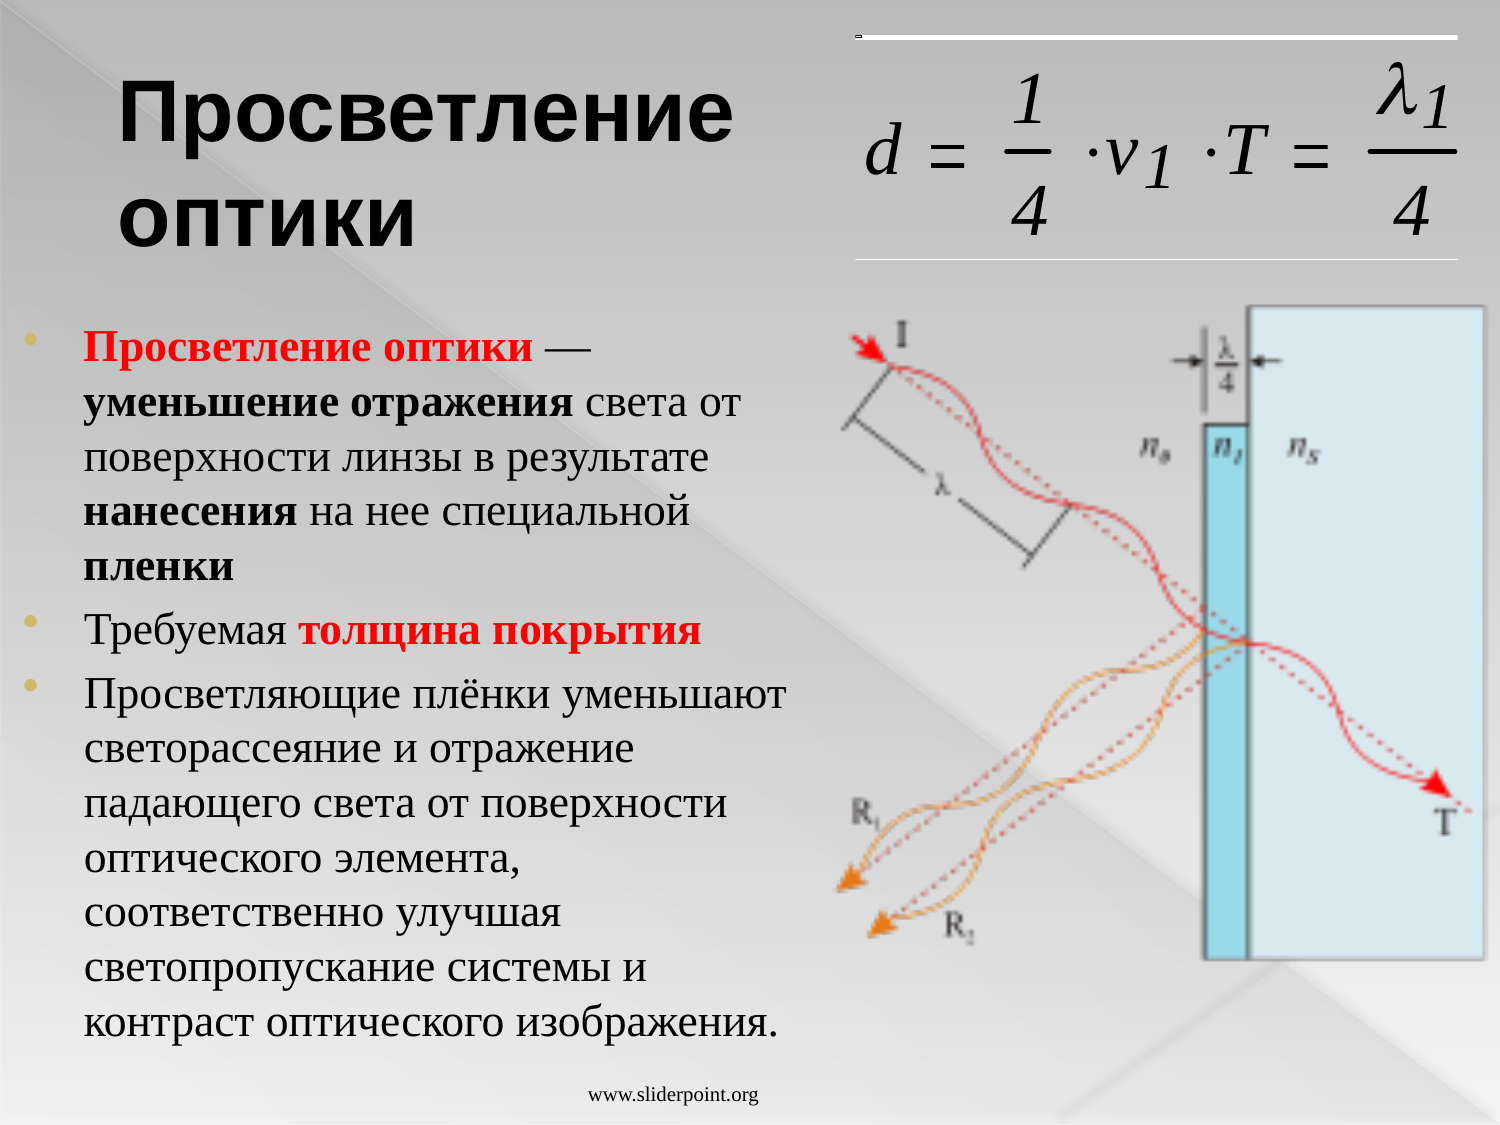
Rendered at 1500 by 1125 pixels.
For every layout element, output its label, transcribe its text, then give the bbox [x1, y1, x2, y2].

picture [855, 34, 1458, 260]
footer www.sliderpoint.org [75, 1063, 774, 1113]
title Просветление оптики [23, 43, 797, 274]
picture [820, 292, 1500, 973]
list Просветление оптики — уменьшение отражения света от поверхности линзы в результате нанесения на нее специальной пленки Требуемая толщина покрытия Просветляющие плёнки уменьшают светорассеяние и отражение падающего света от поверхности оптического элемента, соответственно улучшая светопропускание системы и контраст оптического изображения. [0, 308, 809, 1067]
